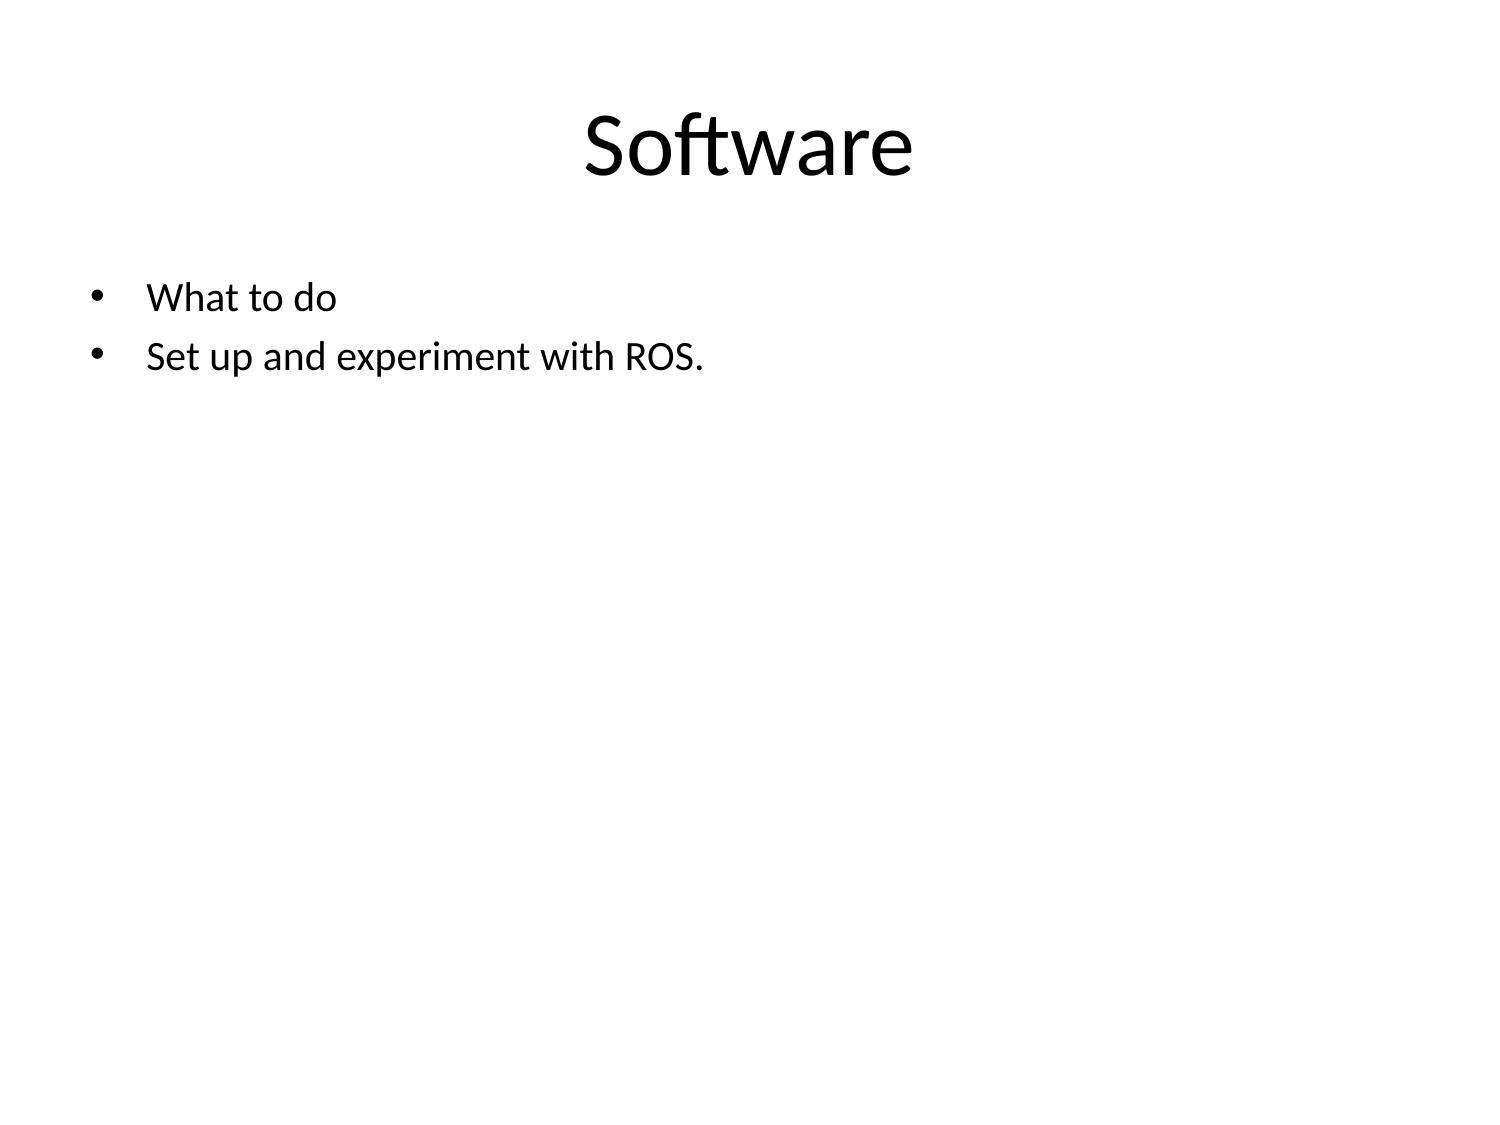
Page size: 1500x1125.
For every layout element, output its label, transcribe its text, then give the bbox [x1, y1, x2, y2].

list What to do Set up and experiment with ROS. [75, 262, 1425, 1005]
title Software [75, 45, 1425, 233]
